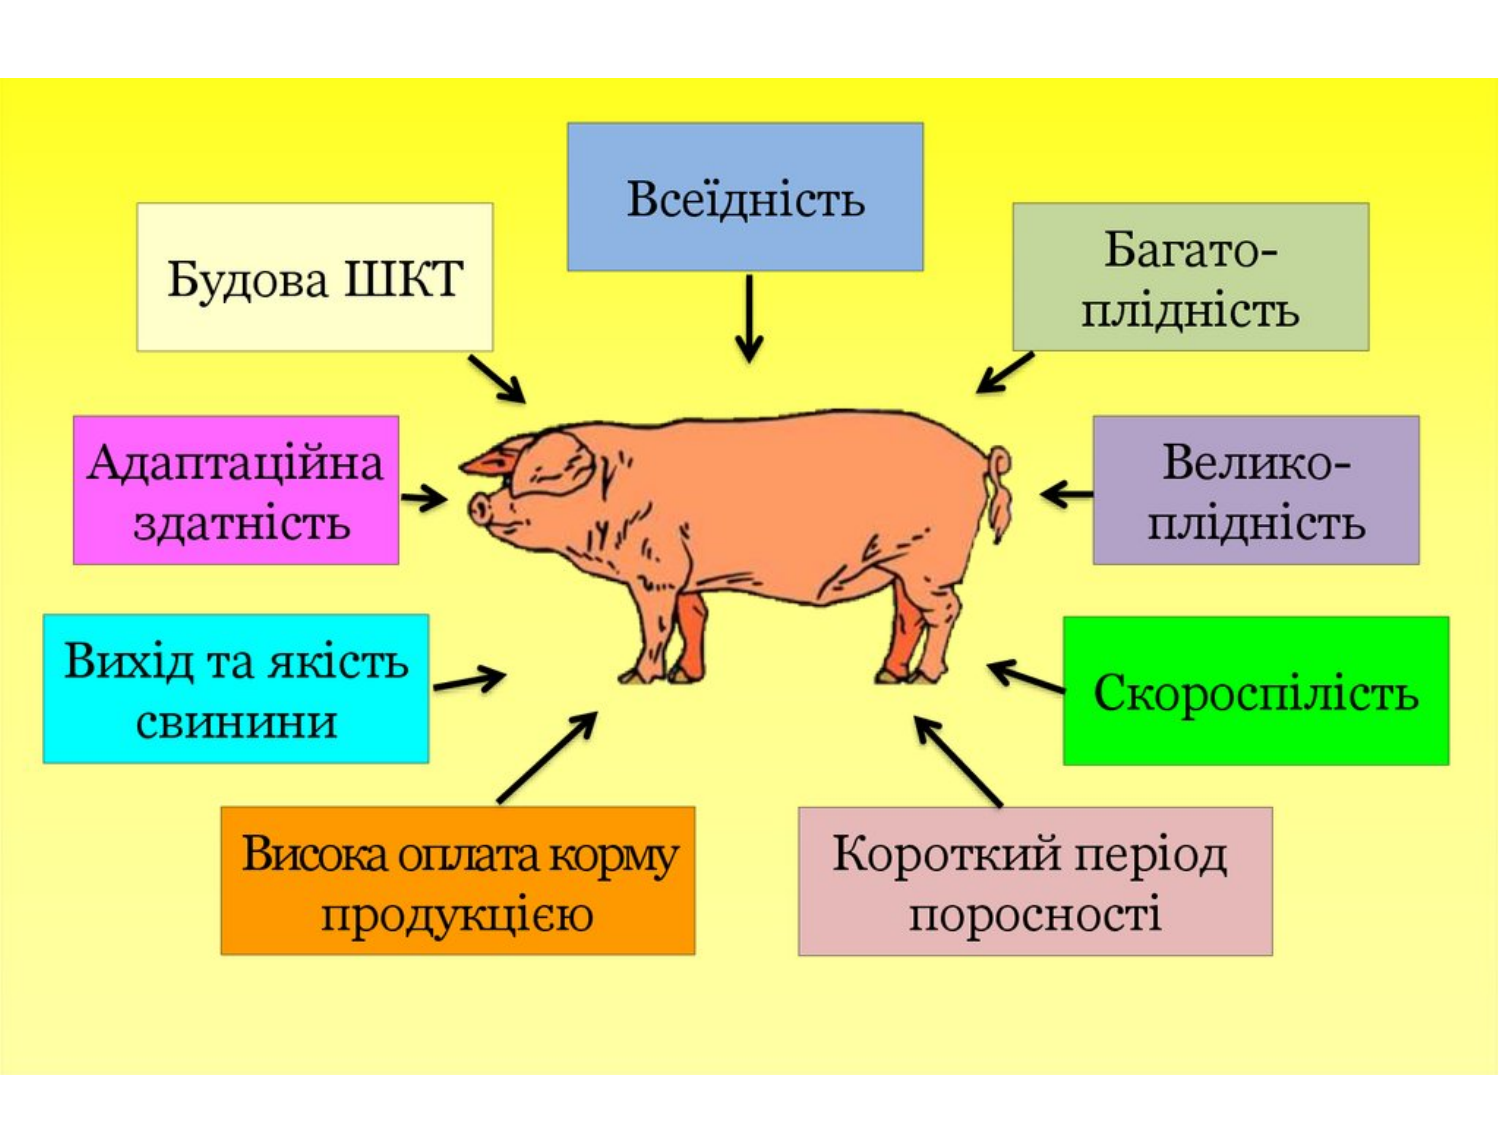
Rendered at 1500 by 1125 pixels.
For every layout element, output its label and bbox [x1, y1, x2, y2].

picture [0, 77, 1499, 1076]
